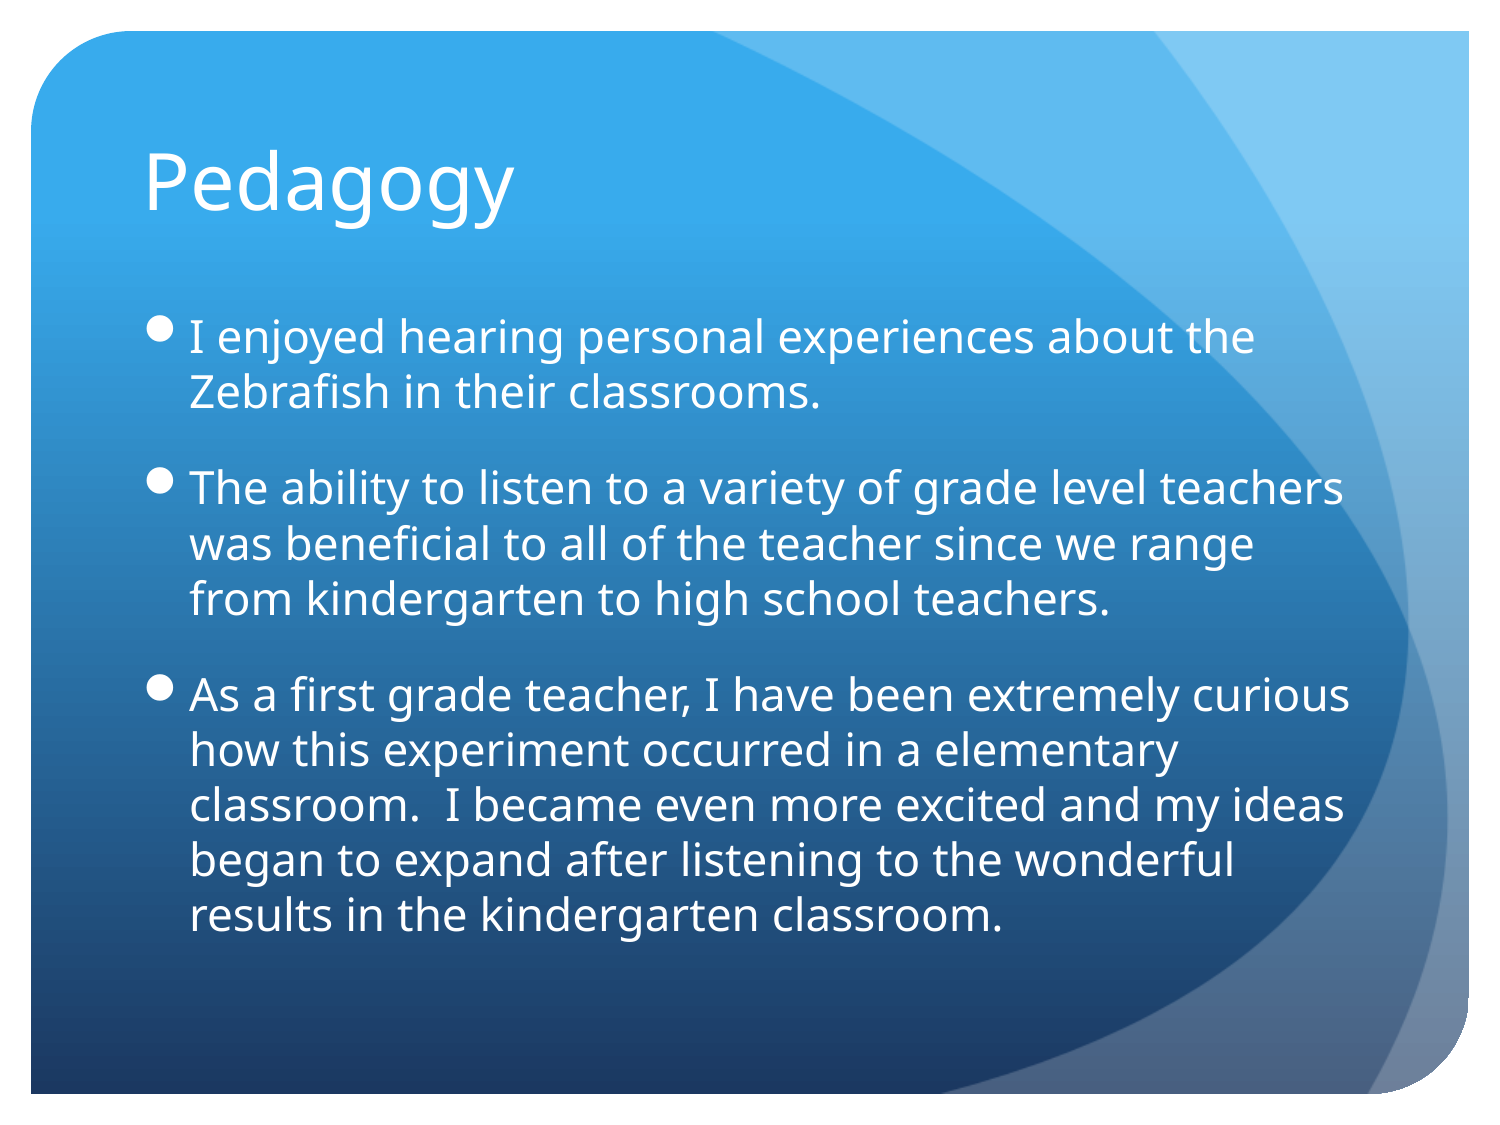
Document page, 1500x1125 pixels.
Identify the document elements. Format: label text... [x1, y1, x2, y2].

list I enjoyed hearing personal experiences about the Zebrafish in their classrooms. The ability to listen to a variety of grade level teachers was beneficial to all of the teacher since we range from kindergarten to high school teachers. As a first grade teacher, I have been extremely curious how this experiment occurred in a elementary classroom. I became even more excited and my ideas began to expand after listening to the wonderful results in the kindergarten classroom. [127, 299, 1372, 991]
picture [24, 30, 1473, 1094]
title Pedagogy [127, 62, 1372, 234]
